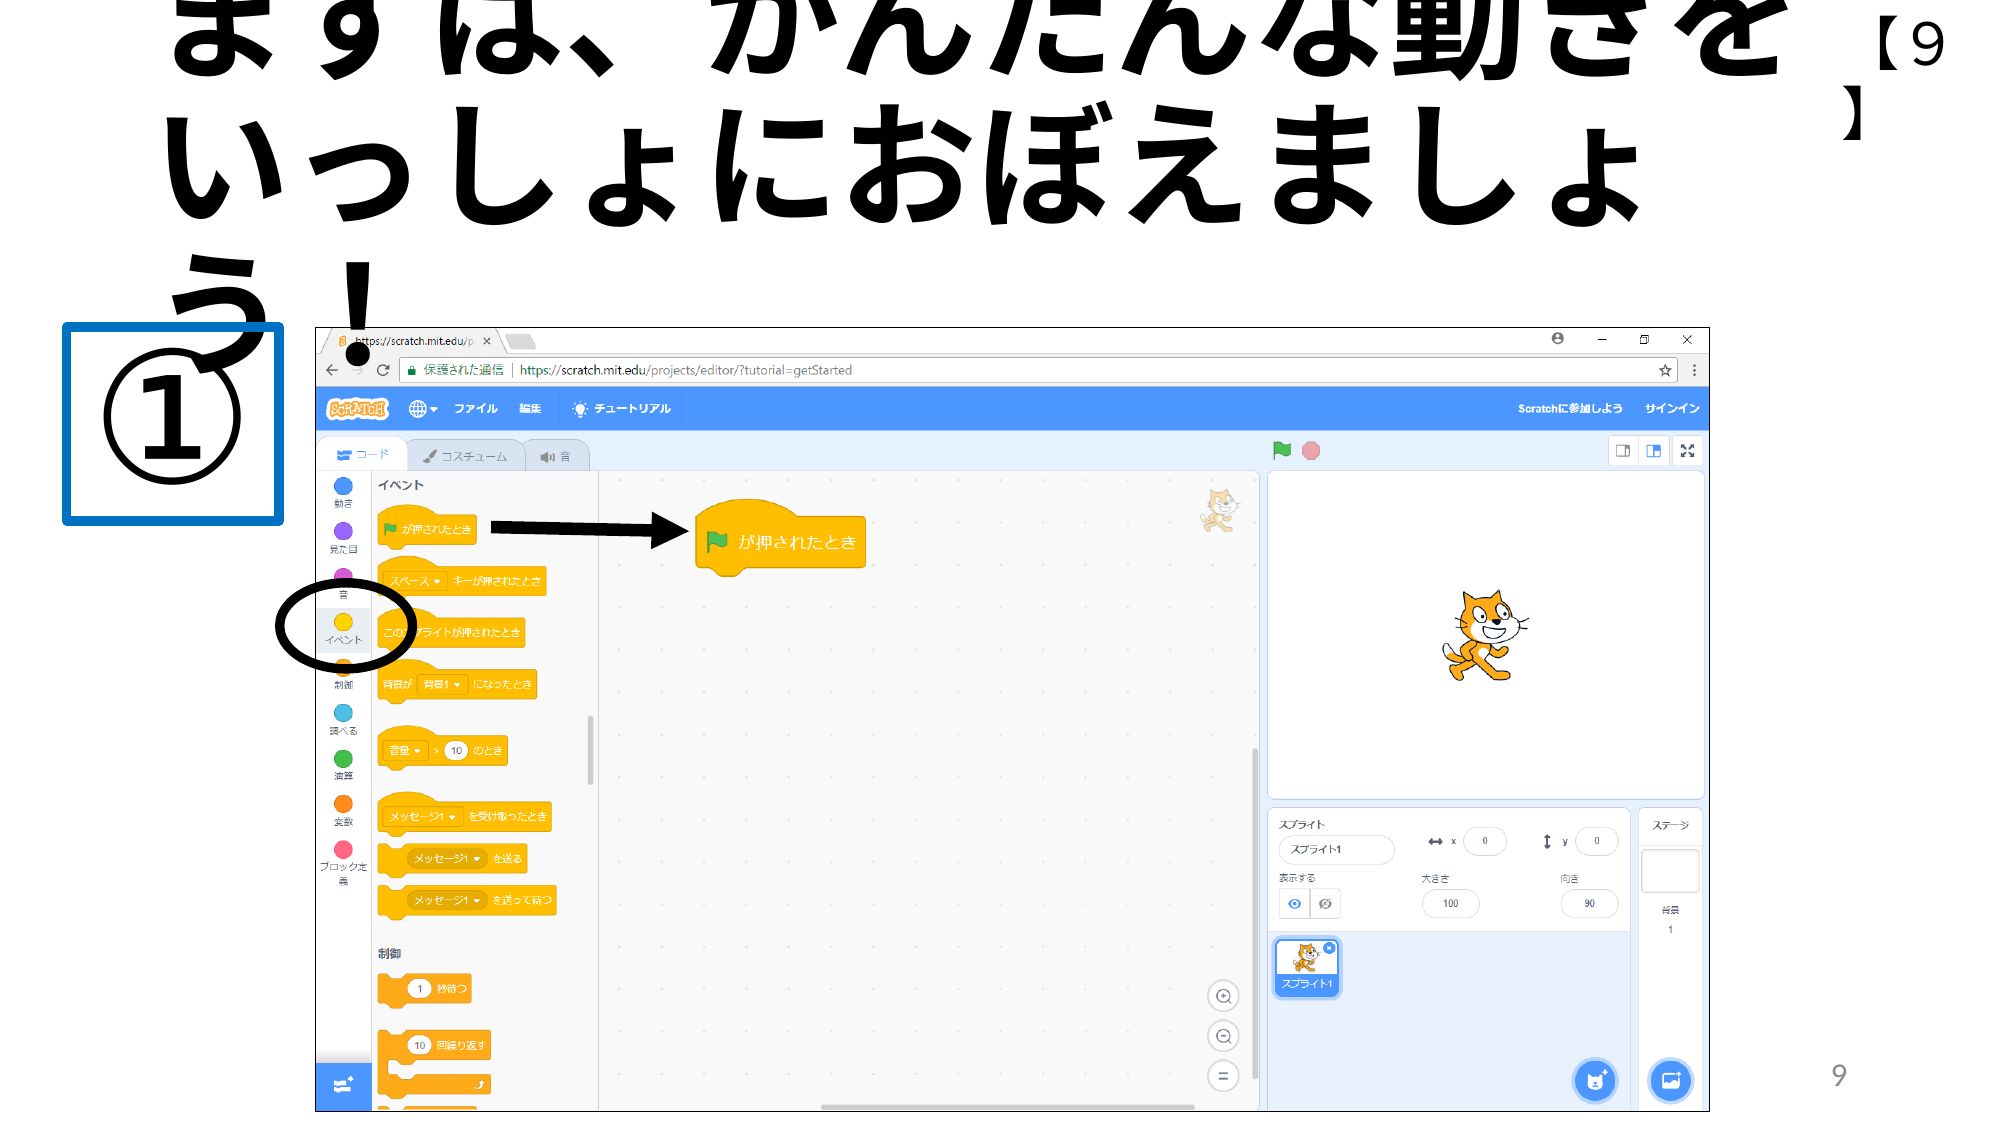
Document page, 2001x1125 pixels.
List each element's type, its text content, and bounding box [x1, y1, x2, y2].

slide_number 9 [1710, 1042, 1863, 1103]
text_box [278, 586, 315, 665]
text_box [491, 527, 690, 532]
picture [315, 327, 1710, 1112]
text_box ① [66, 327, 280, 521]
text_box 【９】 [1827, 0, 1998, 155]
title まずは、かんたんな動きを いっしょにおぼえましょう！ [137, 17, 1863, 327]
